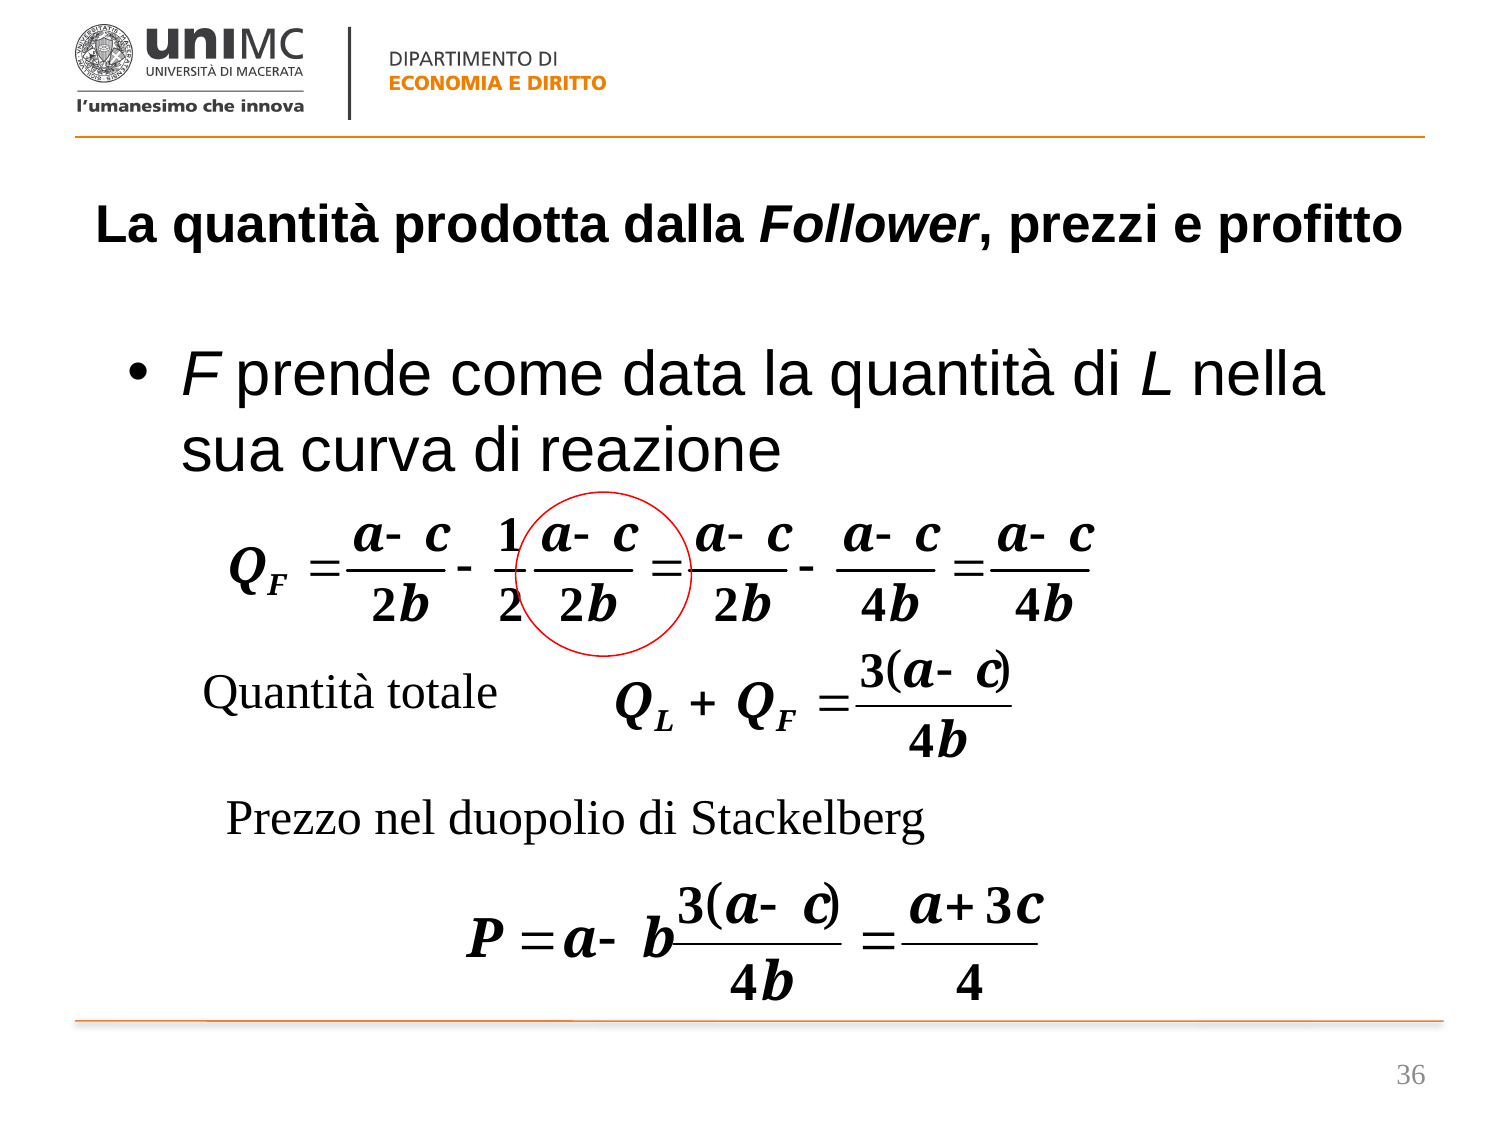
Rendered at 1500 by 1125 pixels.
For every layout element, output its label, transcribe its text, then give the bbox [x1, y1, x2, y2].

text_box Quantità totale [187, 651, 592, 727]
text_box [561, 492, 646, 502]
slide_number 36 [1091, 1042, 1442, 1103]
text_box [210, 503, 1098, 634]
text_box Prezzo nel duopolio di Stackelberg [210, 777, 973, 853]
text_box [456, 871, 1048, 1013]
text_box [552, 641, 593, 651]
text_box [597, 639, 1023, 769]
title La quantità prodotta dalla Follower, prezzi e profitto [75, 175, 1425, 268]
picture [75, 24, 1425, 138]
list F prende come data la quantità di L nella sua curva di reazione [112, 324, 1388, 493]
